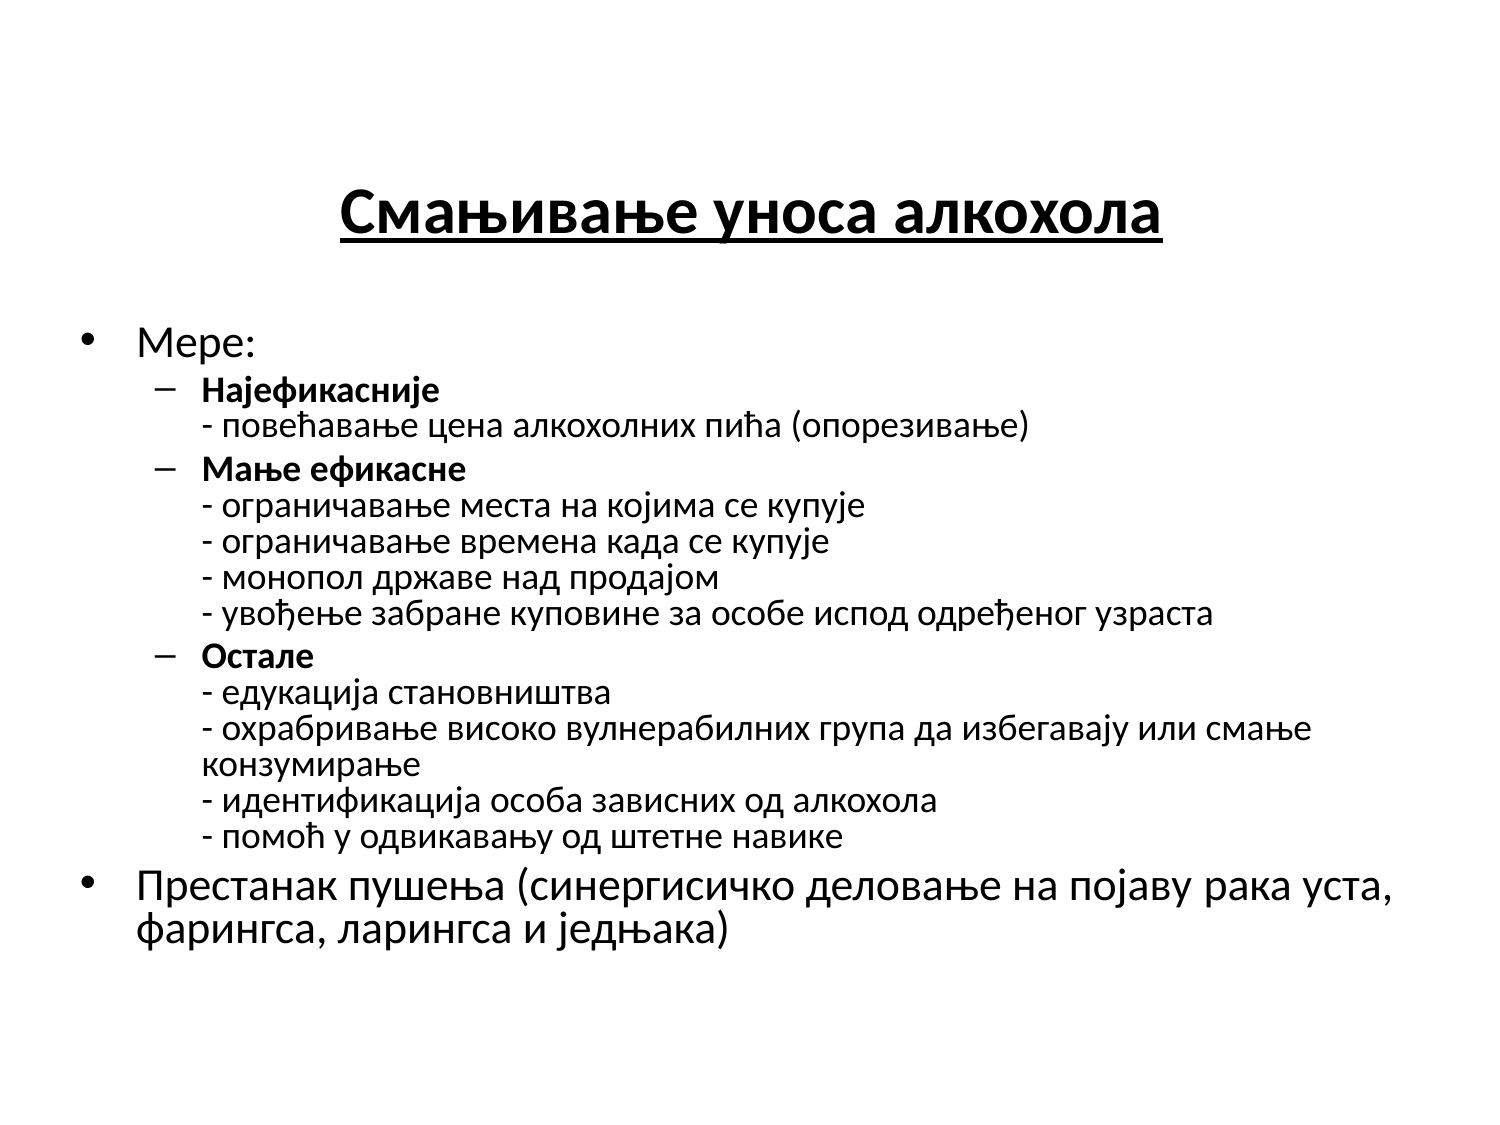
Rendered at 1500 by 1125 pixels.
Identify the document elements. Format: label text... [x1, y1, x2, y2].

title Смањивање уноса алкохола [76, 113, 1427, 302]
list Мере: Најефикасније - повећавање цена алкохолних пића (опорезивање) Мање ефикасне - ограничавање места на којима се купује - ограничавање времена када се купује - монопол државе над продајом - увођење забране куповине за особе испод одређеног узраста Остале - едукација становништва - охрабривање високо вулнерабилних група да избегавају или смање конзумирање - идентификација особа зависних од алкохола - помоћ у одвикавању од штетне навике Престанак пушења (синергисичко деловање на појаву рака уста, фарингса, ларингса и једњака) [64, 314, 1415, 1057]
